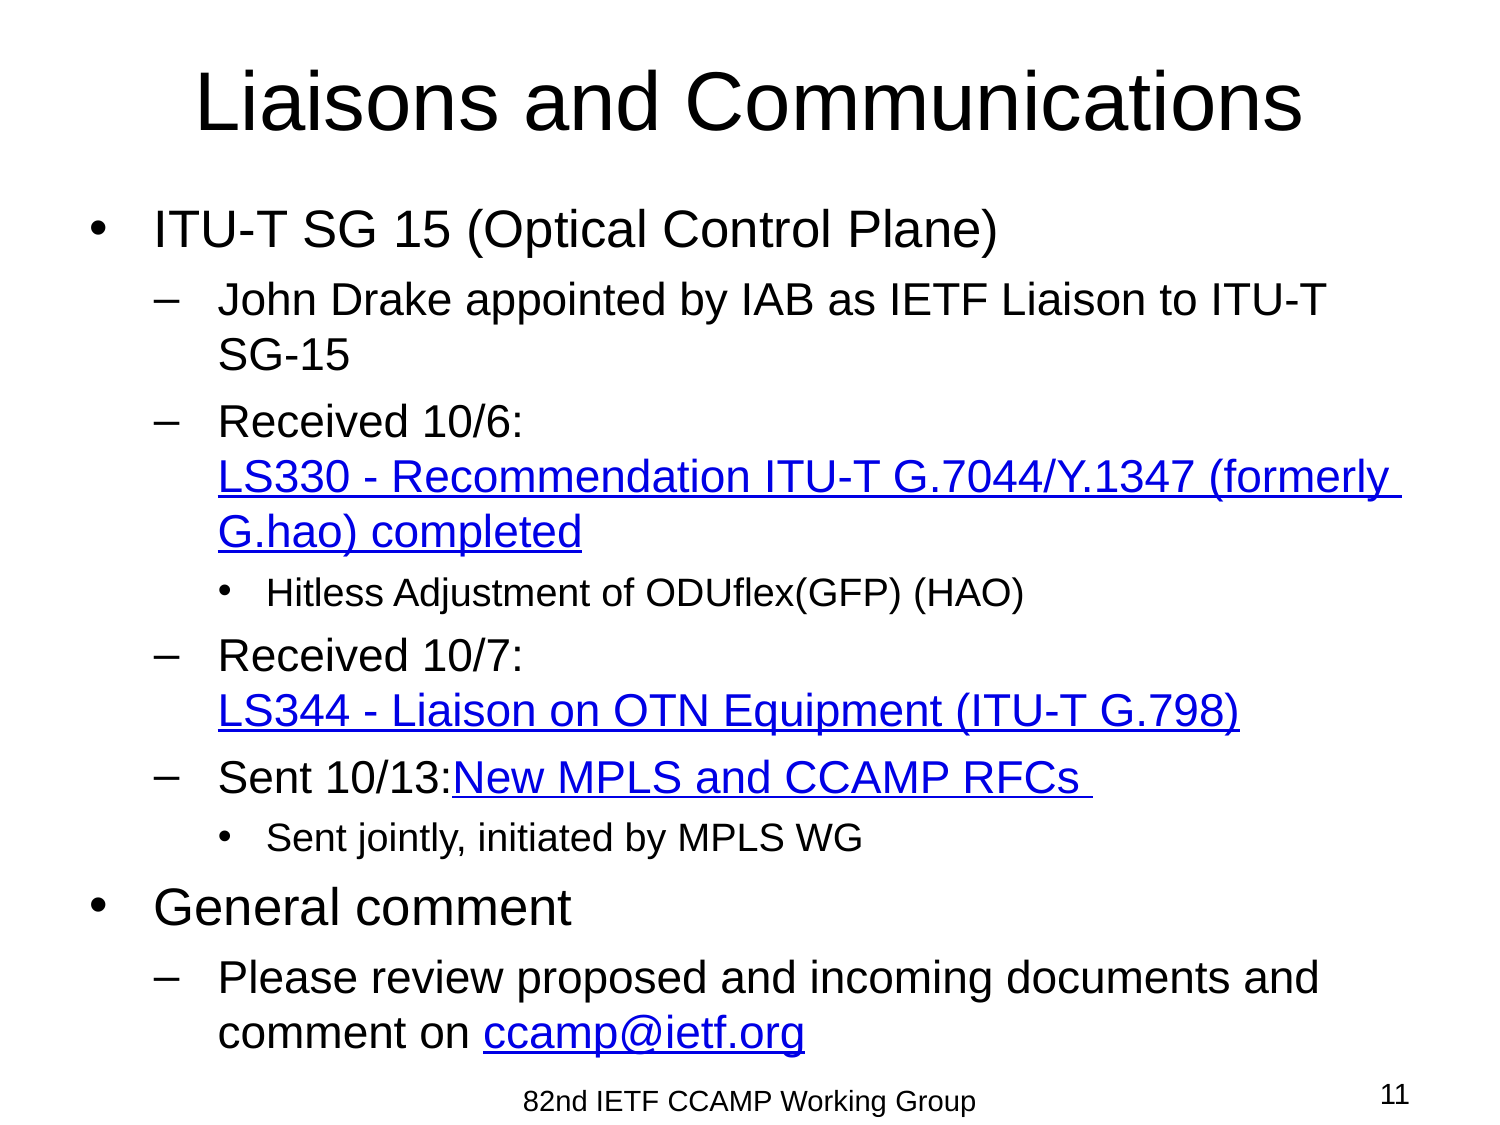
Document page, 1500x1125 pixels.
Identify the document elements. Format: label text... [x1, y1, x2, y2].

footer 82nd IETF CCAMP Working Group [430, 1074, 1069, 1125]
list ITU-T SG 15 (Optical Control Plane) John Drake appointed by IAB as IETF Liaison to ITU-T SG-15 Received 10/6:LS330 - Recommendation ITU-T G.7044/Y.1347 (formerly G.hao) completed Hitless Adjustment of ODUflex(GFP) (HAO) Received 10/7:LS344 - Liaison on OTN Equipment (ITU-T G.798) Sent 10/13:New MPLS and CCAMP RFCs Sent jointly, initiated by MPLS WG General comment Please review proposed and incoming documents and comment on ccamp@ietf.org [75, 187, 1425, 1071]
title Liaisons and Communications [75, 7, 1425, 187]
text_box 11 [1074, 1074, 1425, 1125]
